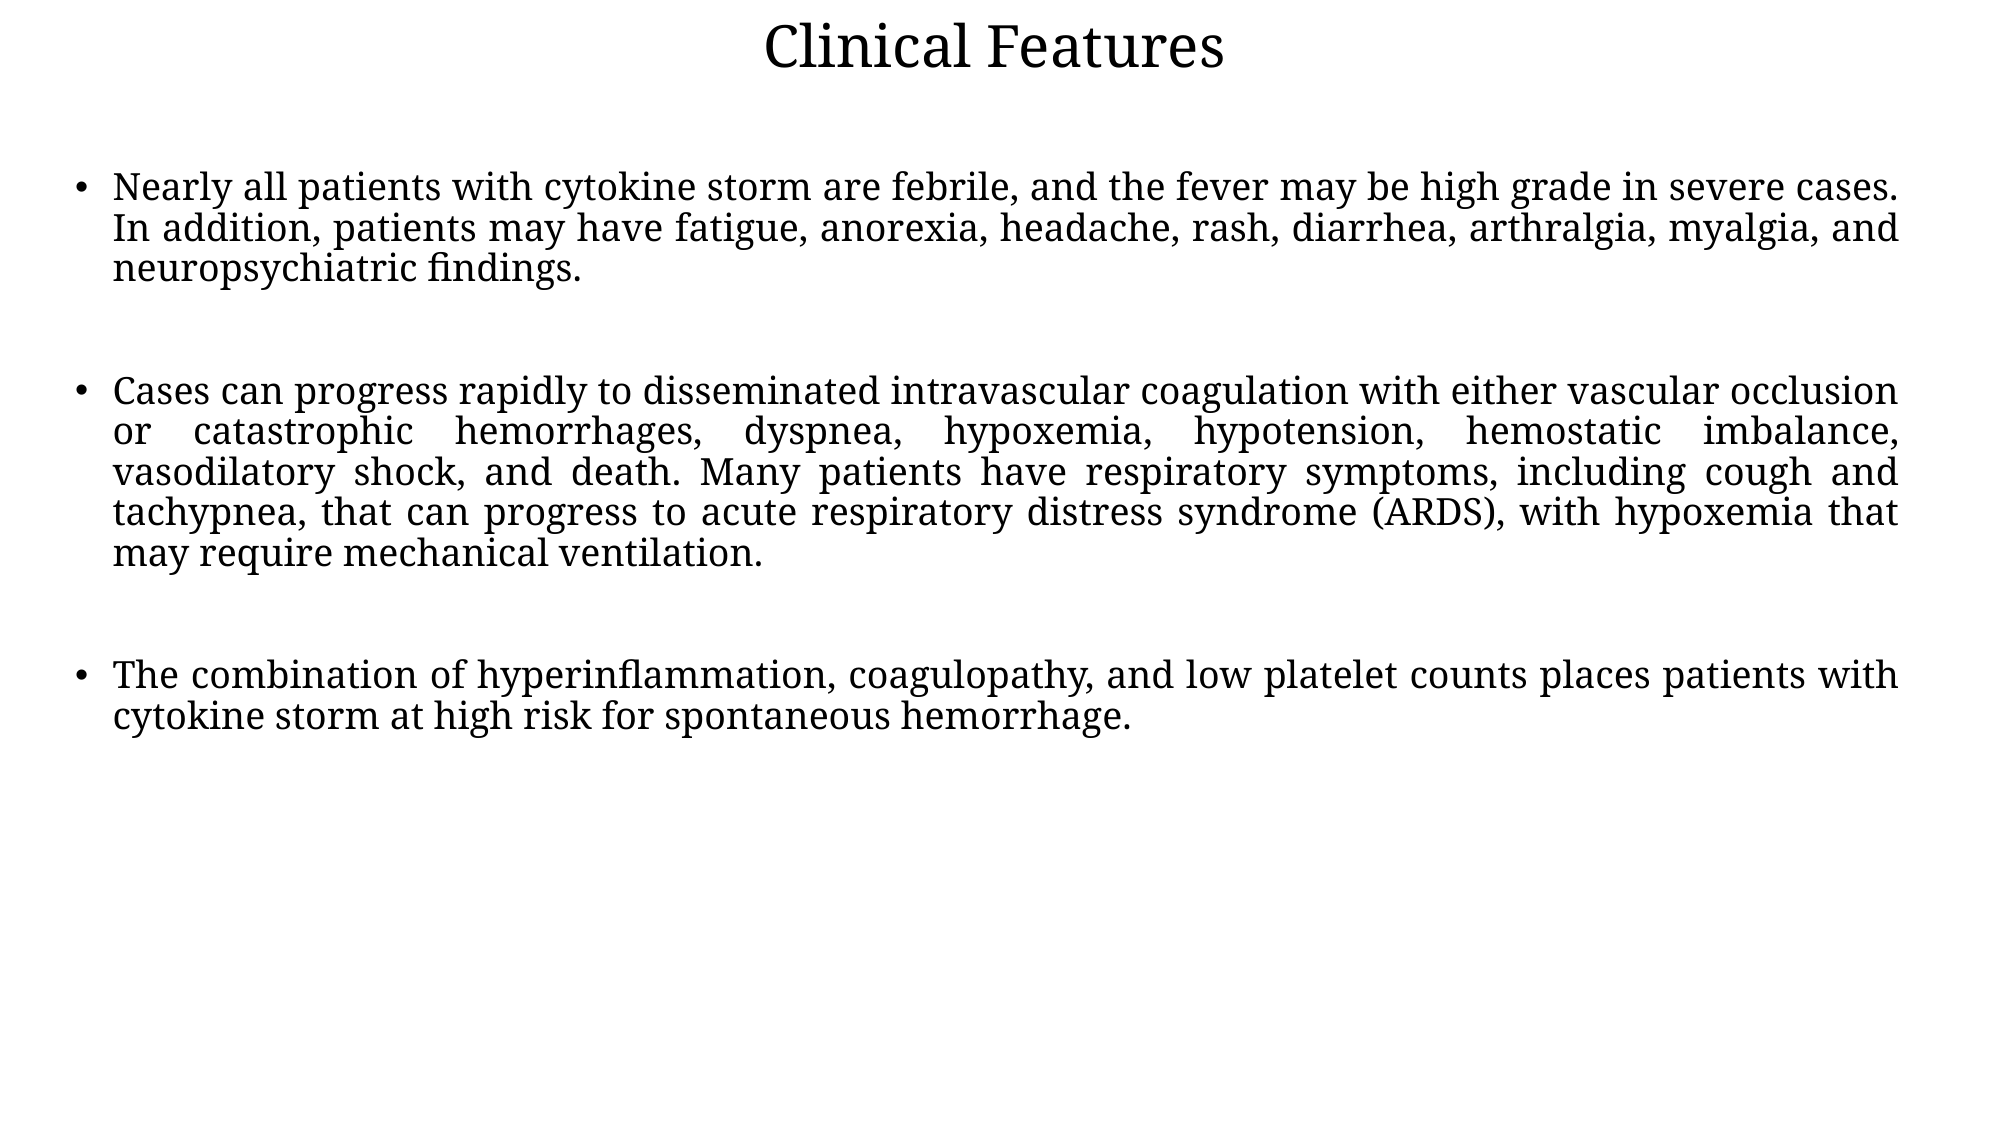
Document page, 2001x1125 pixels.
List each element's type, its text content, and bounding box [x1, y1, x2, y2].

list Nearly all patients with cytokine storm are febrile, and the fever may be high grade in severe cases. In addition, patients may have fatigue, anorexia, headache, rash, diarrhea, arthralgia, myalgia, and neuropsychiatric findings. Cases can progress rapidly to disseminated intravascular coagulation with either vascular occlusion or catastrophic hemorrhages, dyspnea, hypoxemia, hypotension, hemostatic imbalance, vasodilatory shock, and death. Many patients have respiratory symptoms, including cough and tachypnea, that can progress to acute respiratory distress syndrome (ARDS), with hypoxemia that may require mechanical ventilation. The combination of hyperinflammation, coagulopathy, and low platelet counts places patients with cytokine storm at high risk for spontaneous hemorrhage. [60, 161, 1916, 1096]
title Clinical Features [111, 1, 1879, 96]
